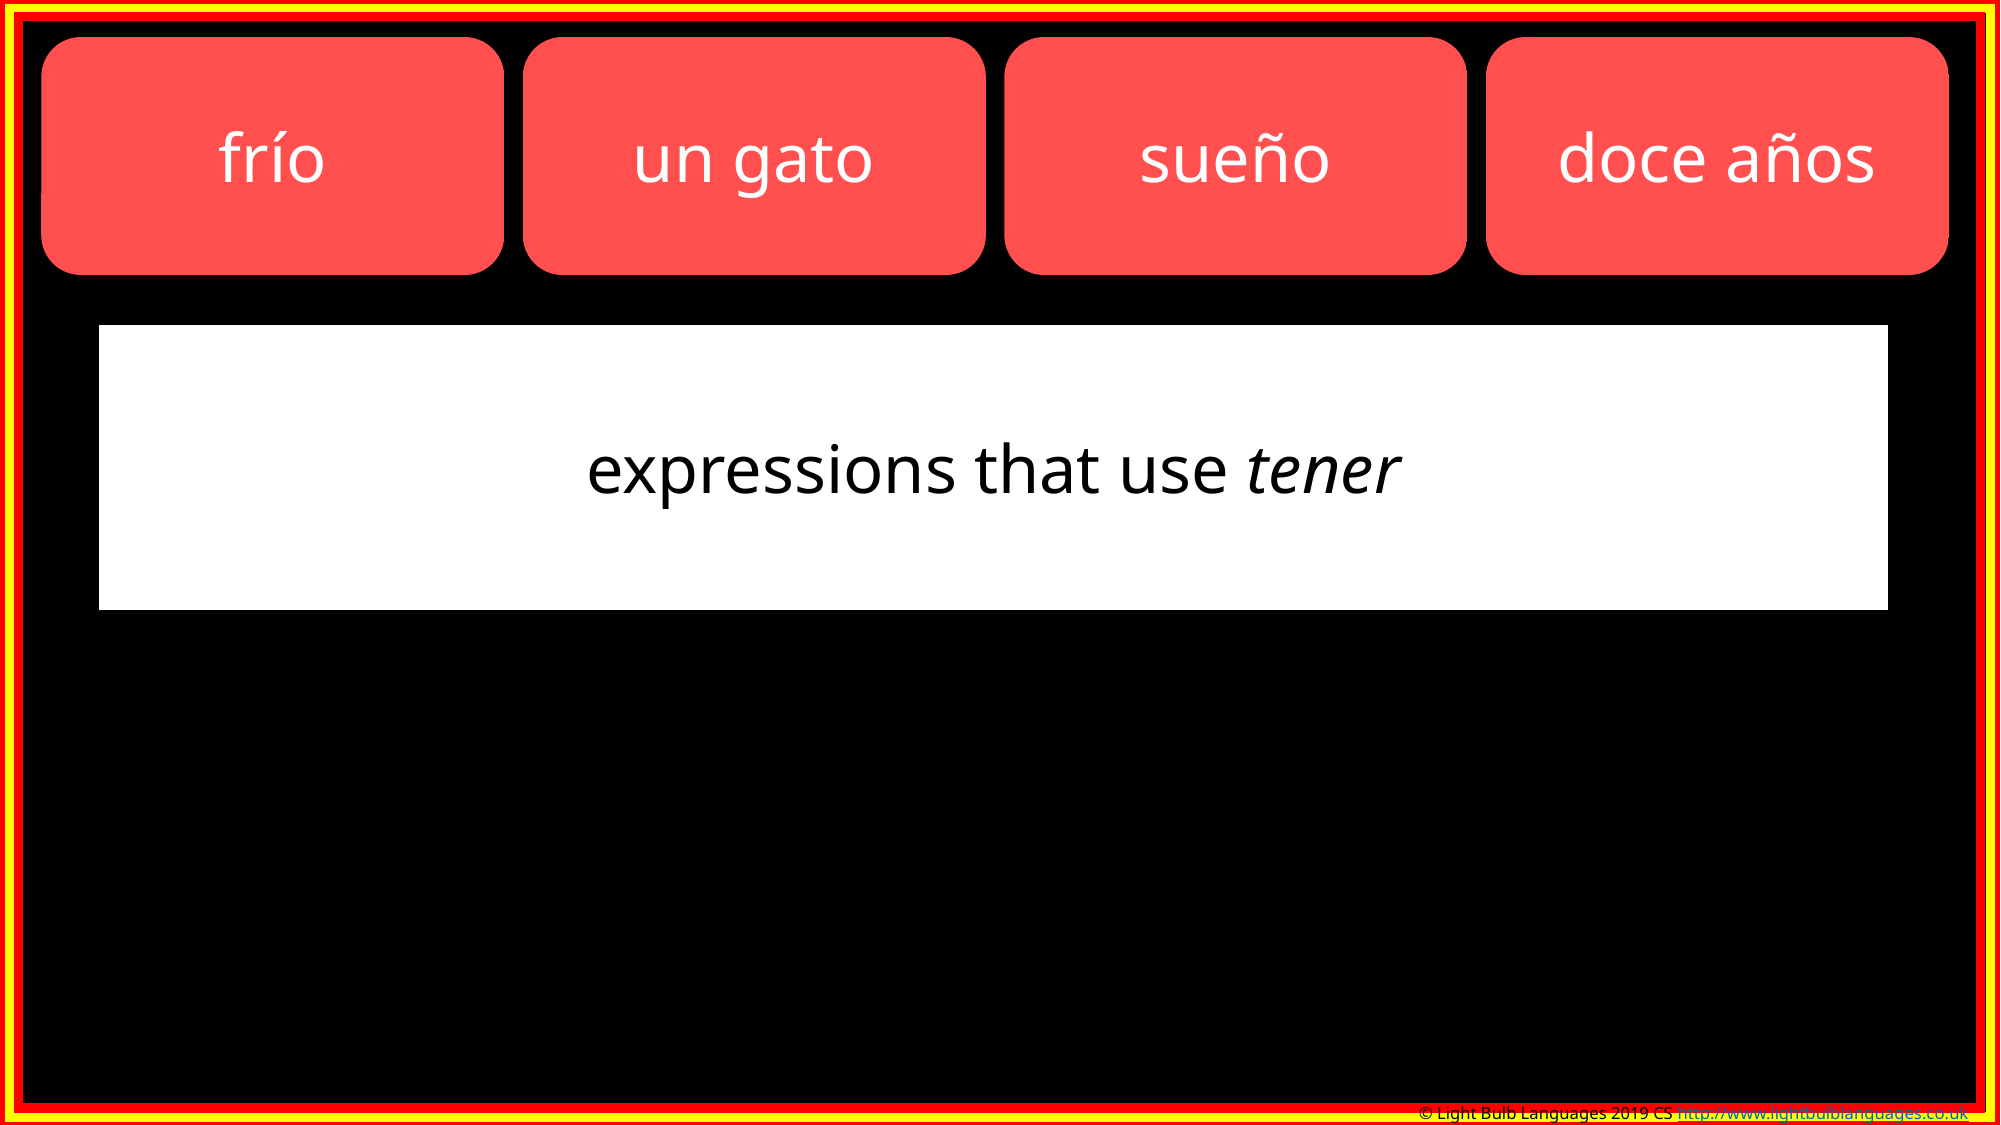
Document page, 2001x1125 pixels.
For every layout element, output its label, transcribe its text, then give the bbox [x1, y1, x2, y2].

text_box [0, 0, 2000, 1125]
text_box expressions that use tener [99, 325, 1888, 610]
text_box un gato [521, 35, 987, 277]
text_box doce años [1484, 35, 1950, 277]
text_box sueño [1003, 35, 1469, 277]
text_box [9, 8, 1992, 1118]
text_box [17, 15, 1982, 1109]
text_box © Light Bulb Languages 2019 CS http://www.lightbulblanguages.co.uk [1404, 1095, 2000, 1125]
text_box frío [40, 35, 506, 277]
